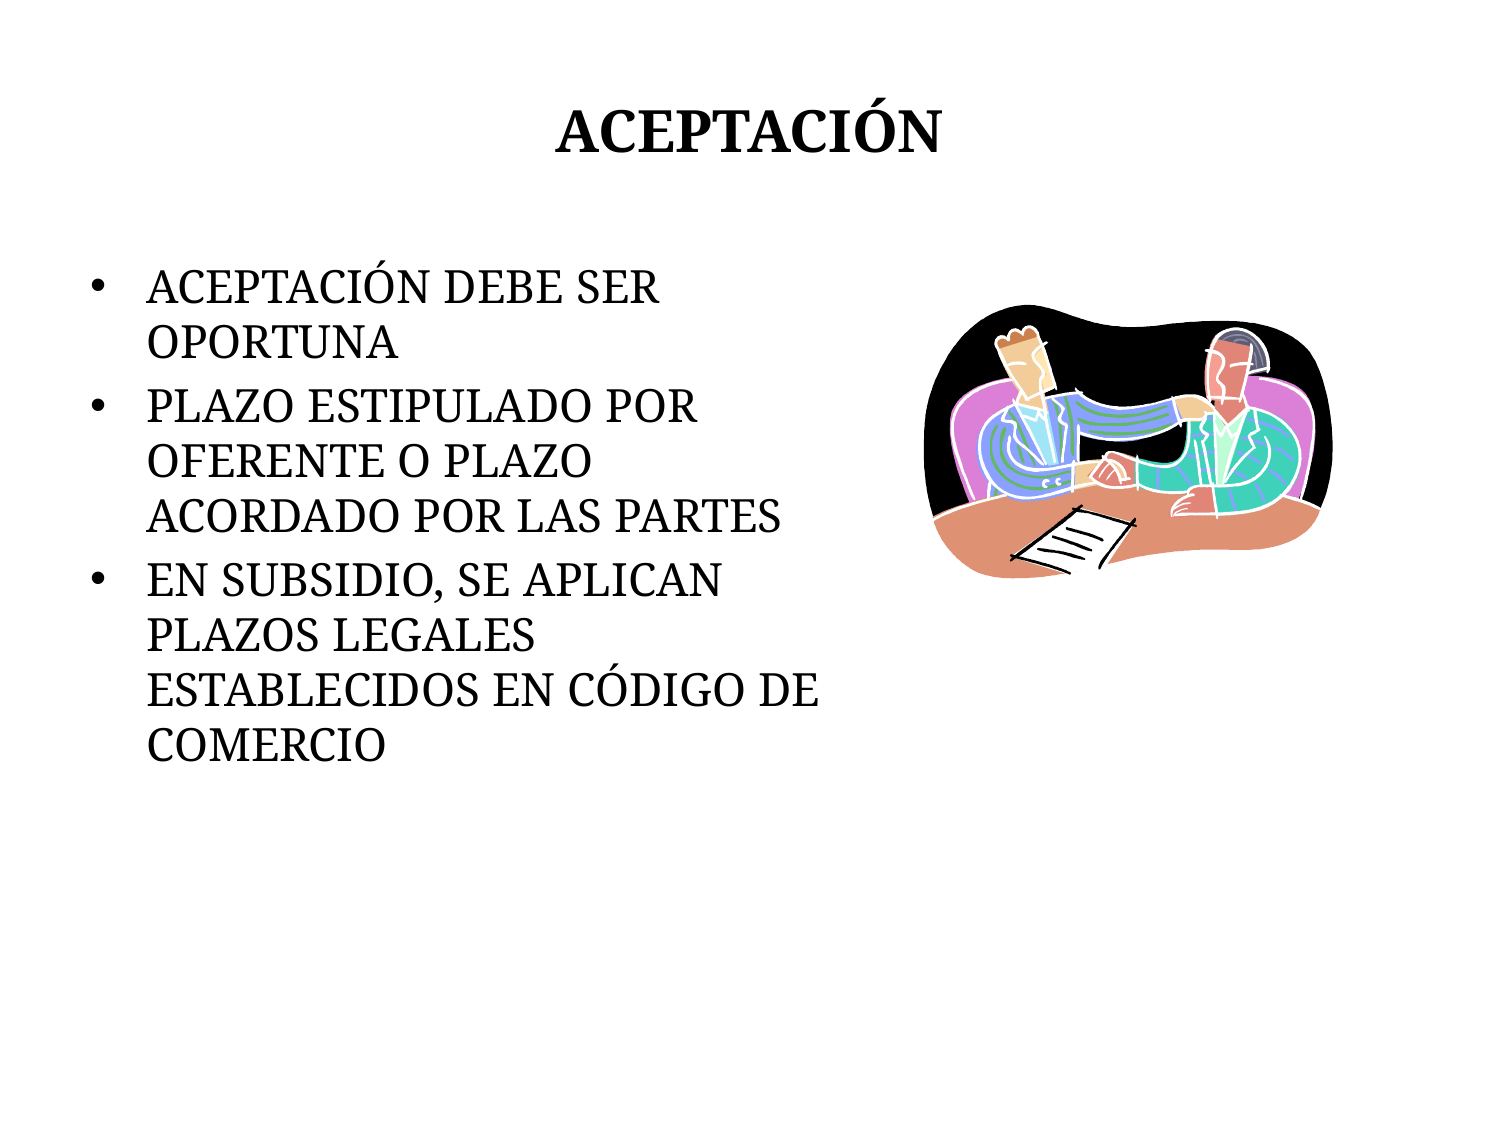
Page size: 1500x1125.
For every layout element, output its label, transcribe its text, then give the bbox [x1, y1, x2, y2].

list ACEPTACIÓN DEBE SER OPORTUNA PLAZO ESTIPULADO POR OFERENTE O PLAZO ACORDADO POR LAS PARTES EN SUBSIDIO, SE APLICAN PLAZOS LEGALES ESTABLECIDOS EN CÓDIGO DE COMERCIO [75, 249, 875, 1025]
picture [918, 299, 1338, 584]
title ACEPTACIÓN [75, 45, 1425, 213]
